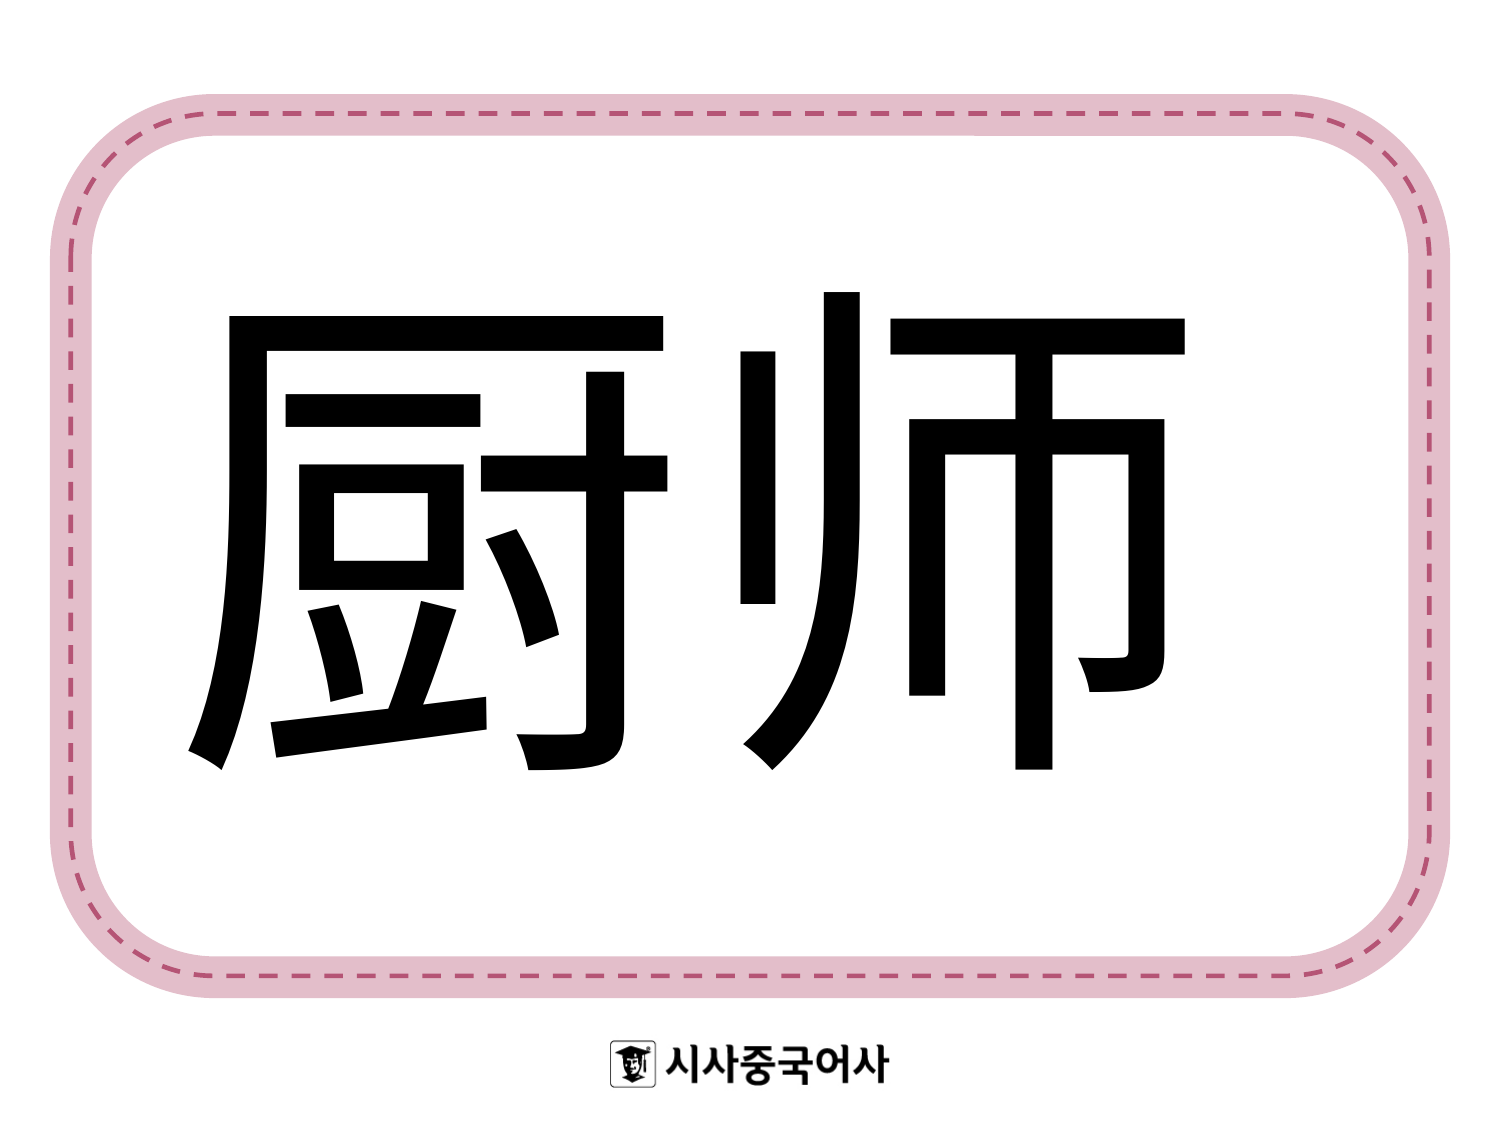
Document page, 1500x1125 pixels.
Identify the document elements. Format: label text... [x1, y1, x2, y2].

picture [602, 1034, 898, 1094]
text_box 厨师 [145, 189, 1354, 853]
